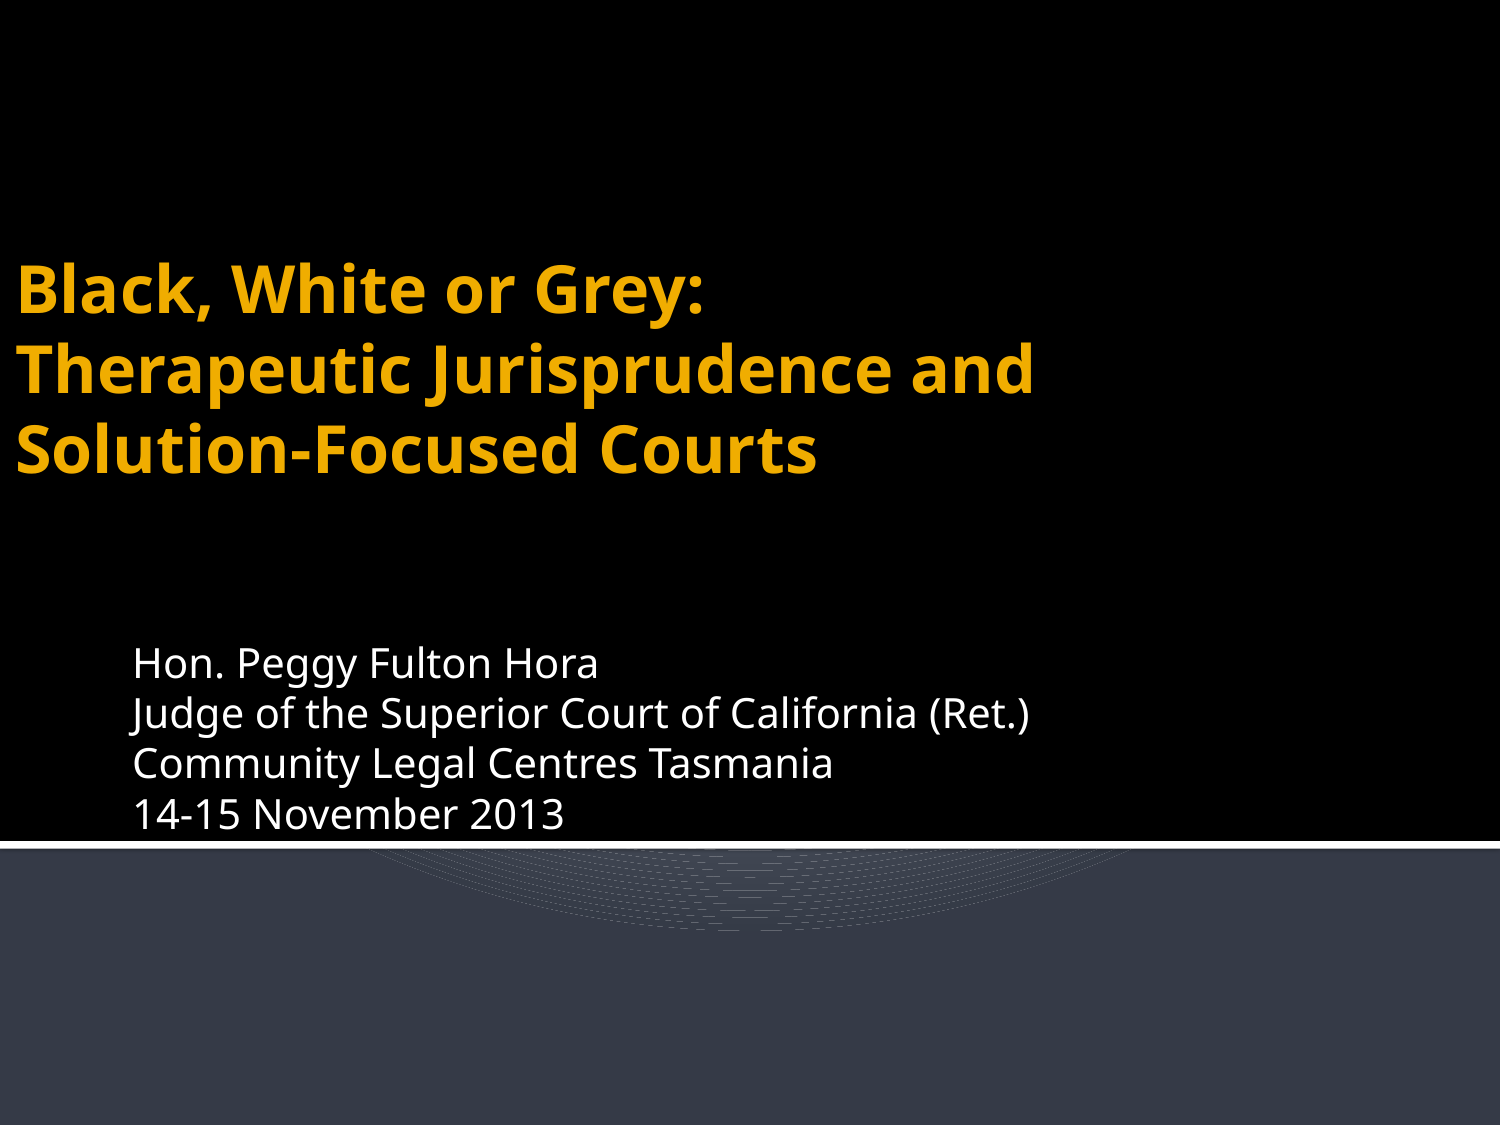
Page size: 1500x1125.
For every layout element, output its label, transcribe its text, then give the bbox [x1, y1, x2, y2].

subtitle Hon. Peggy Fulton Hora Judge of the Superior Court of California (Ret.) Community Legal Centres Tasmania 14-15 November 2013 [112, 591, 1438, 838]
title Black, White or Grey: Therapeutic Jurisprudence and Solution-Focused Courts [0, 247, 1500, 489]
